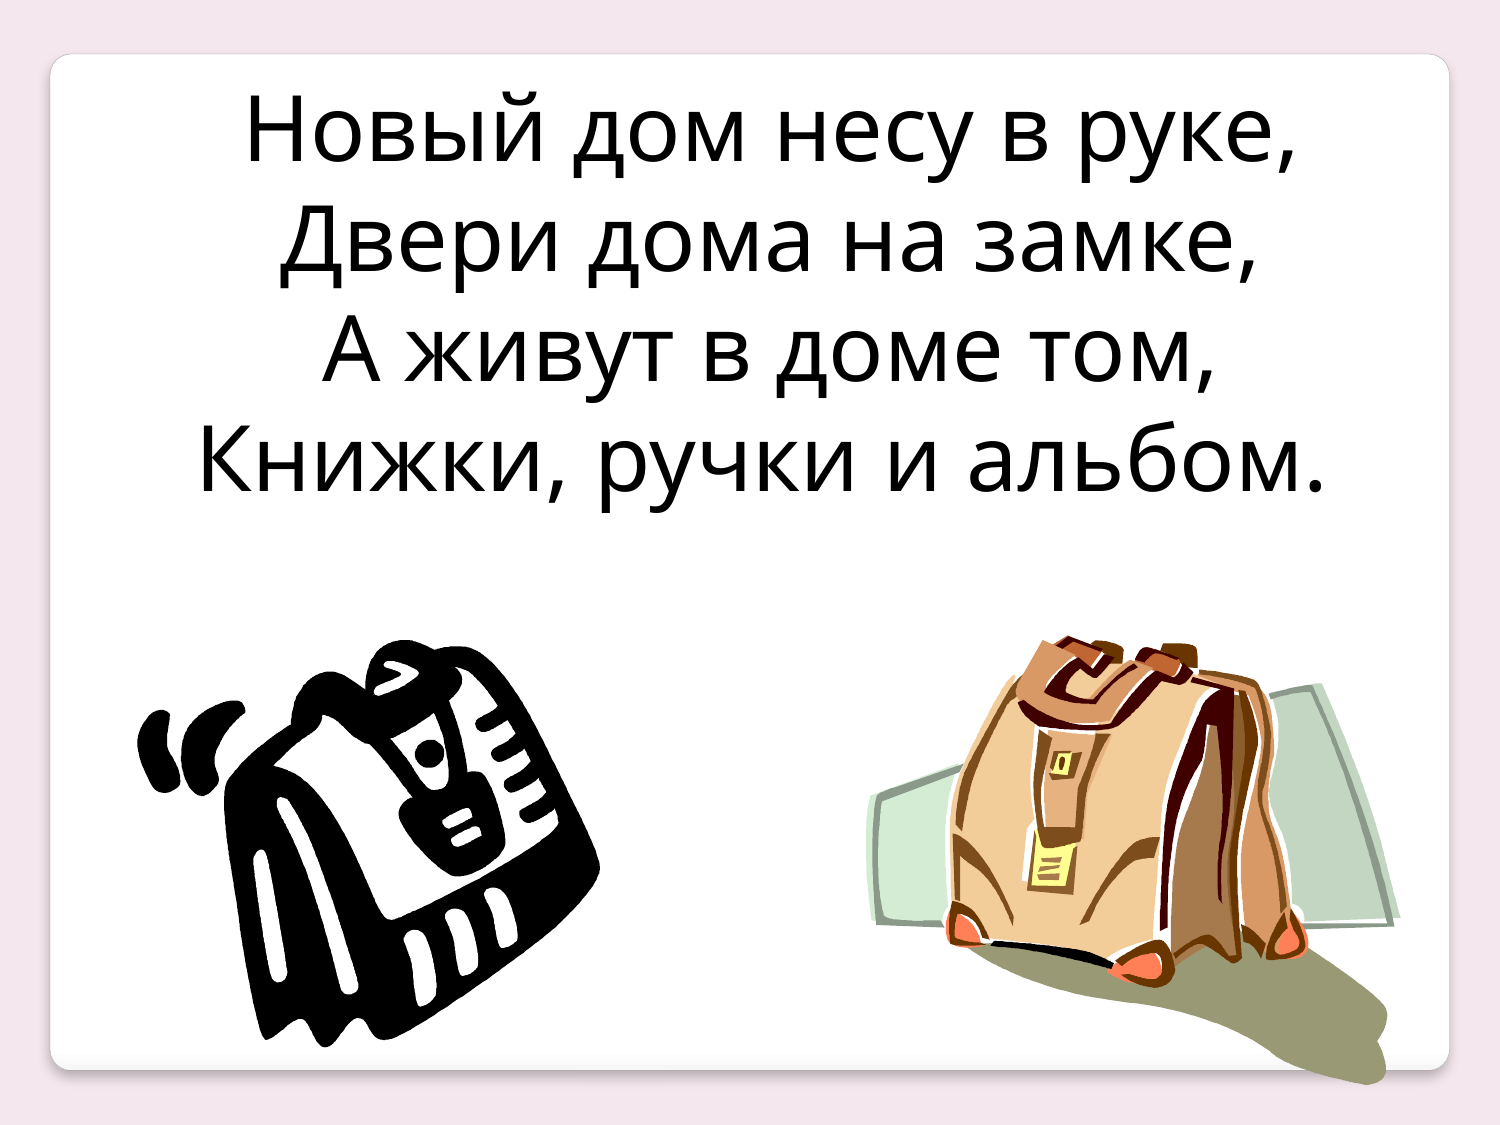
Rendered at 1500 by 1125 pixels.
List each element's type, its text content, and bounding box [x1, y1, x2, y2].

picture [862, 627, 1409, 1093]
text_box Новый дом несу в руке, Двери дома на замке, А живут в доме том, Книжки, ручки и альбом. [180, 62, 1362, 518]
picture [137, 639, 601, 1048]
